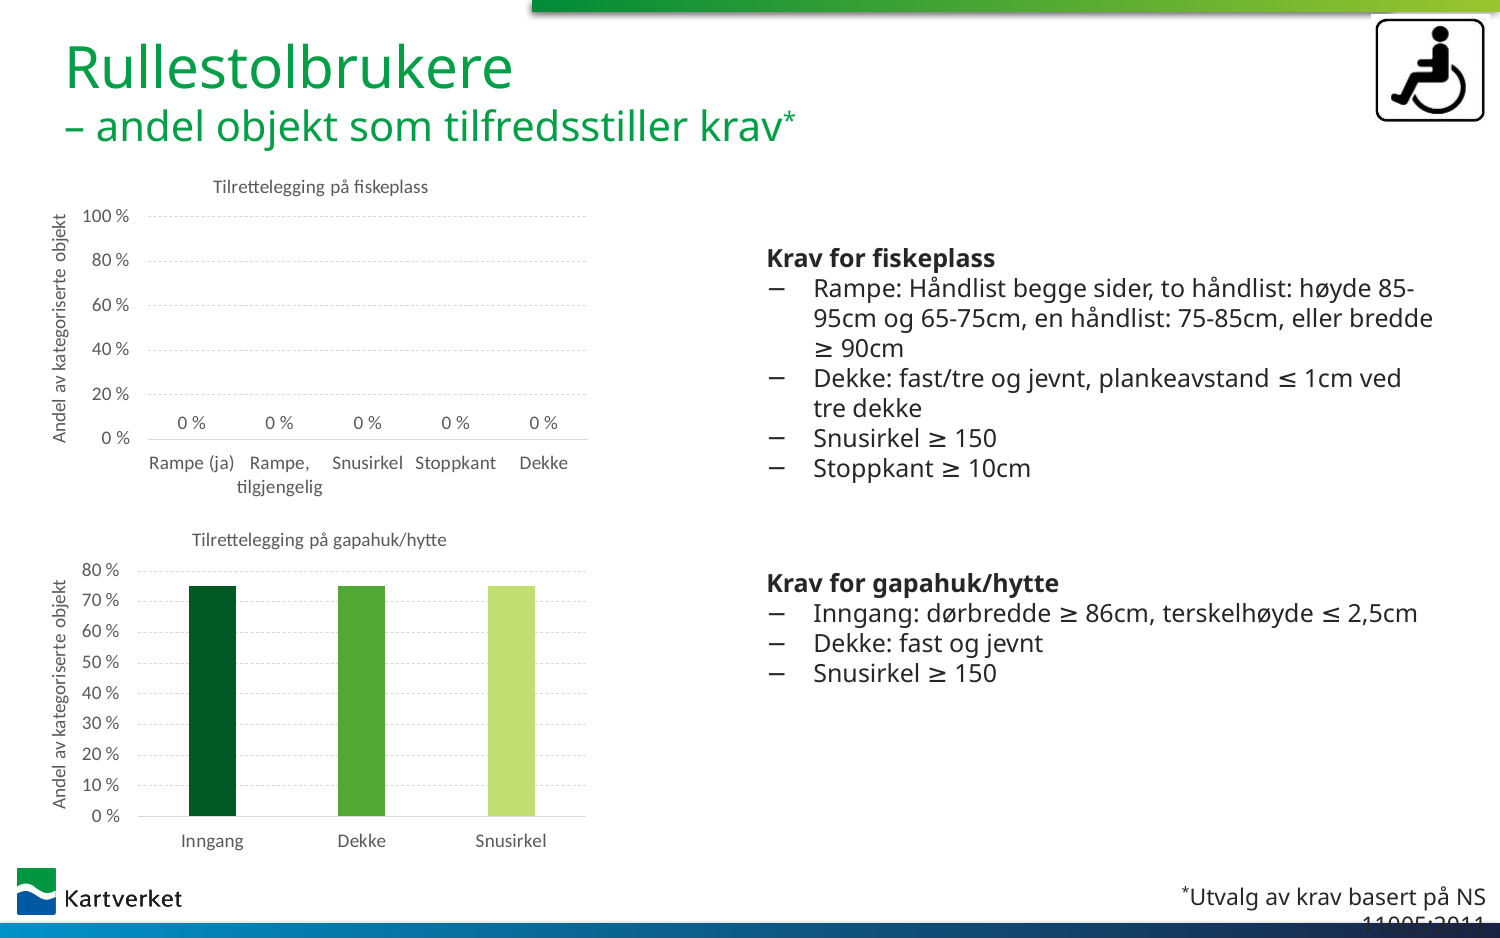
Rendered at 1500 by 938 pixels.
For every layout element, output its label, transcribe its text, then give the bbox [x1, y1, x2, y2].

text_box Rullestolbrukere – andel objekt som tilfredsstiller krav* [49, 29, 1431, 158]
text_box Krav for gapahuk/hytte Inngang: dørbredde ≥ 86cm, terskelhøyde ≤ 2,5cm Dekke: fast og jevnt Snusirkel ≥ 150 [751, 560, 1452, 695]
picture [1371, 13, 1491, 127]
text_box Krav for fiskeplass Rampe: Håndlist begge sider, to håndlist: høyde 85-95cm og 65-75cm, en håndlist: 75-85cm, eller bredde ≥ 90cm Dekke: fast/tre og jevnt, plankeavstand ≤ 1cm ved tre dekke Snusirkel ≥ 150 Stoppkant ≥ 10cm [751, 235, 1452, 490]
text_box *Utvalg av krav basert på NS 11005:2011 [1068, 873, 1500, 938]
picture [41, 166, 599, 505]
picture [41, 520, 597, 859]
